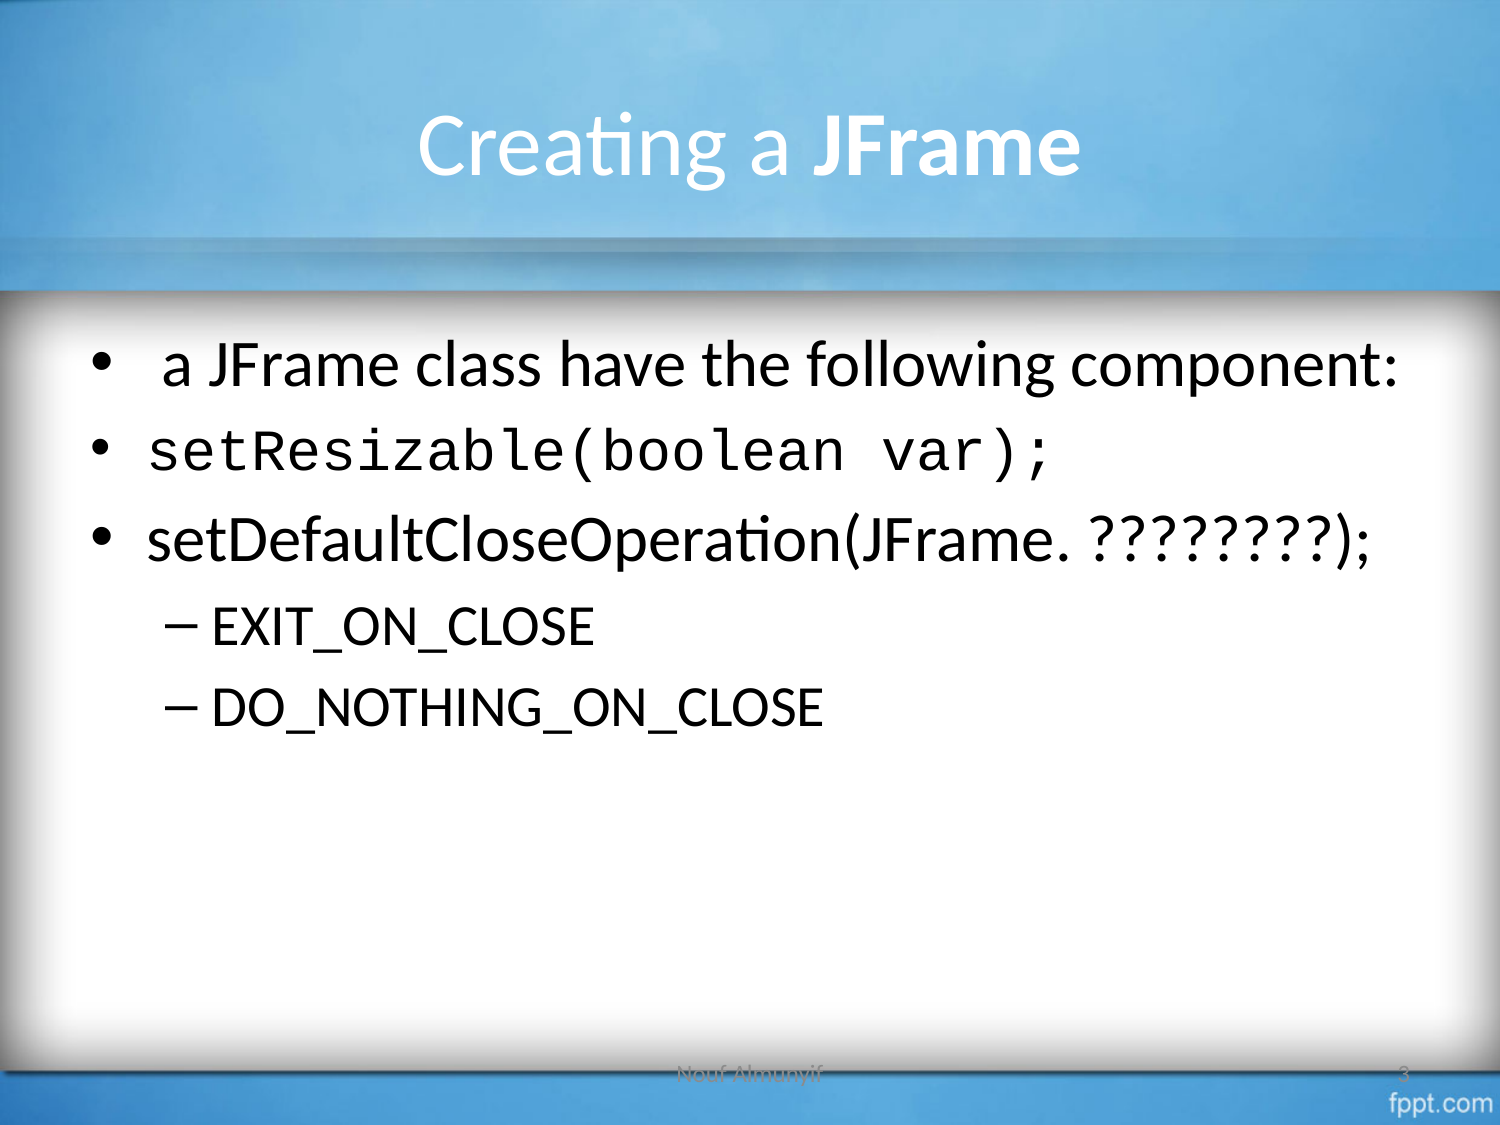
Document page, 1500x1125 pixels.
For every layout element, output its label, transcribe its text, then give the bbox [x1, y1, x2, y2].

slide_number 3 [1074, 1042, 1425, 1103]
list a JFrame class have the following component: setResizable(boolean var); setDefaultCloseOperation(JFrame. ????????); EXIT_ON_CLOSE DO_NOTHING_ON_CLOSE [75, 312, 1425, 1005]
footer Nouf Almunyif [512, 1042, 988, 1103]
picture [0, 0, 1500, 1125]
title Creating a JFrame [75, 45, 1425, 233]
